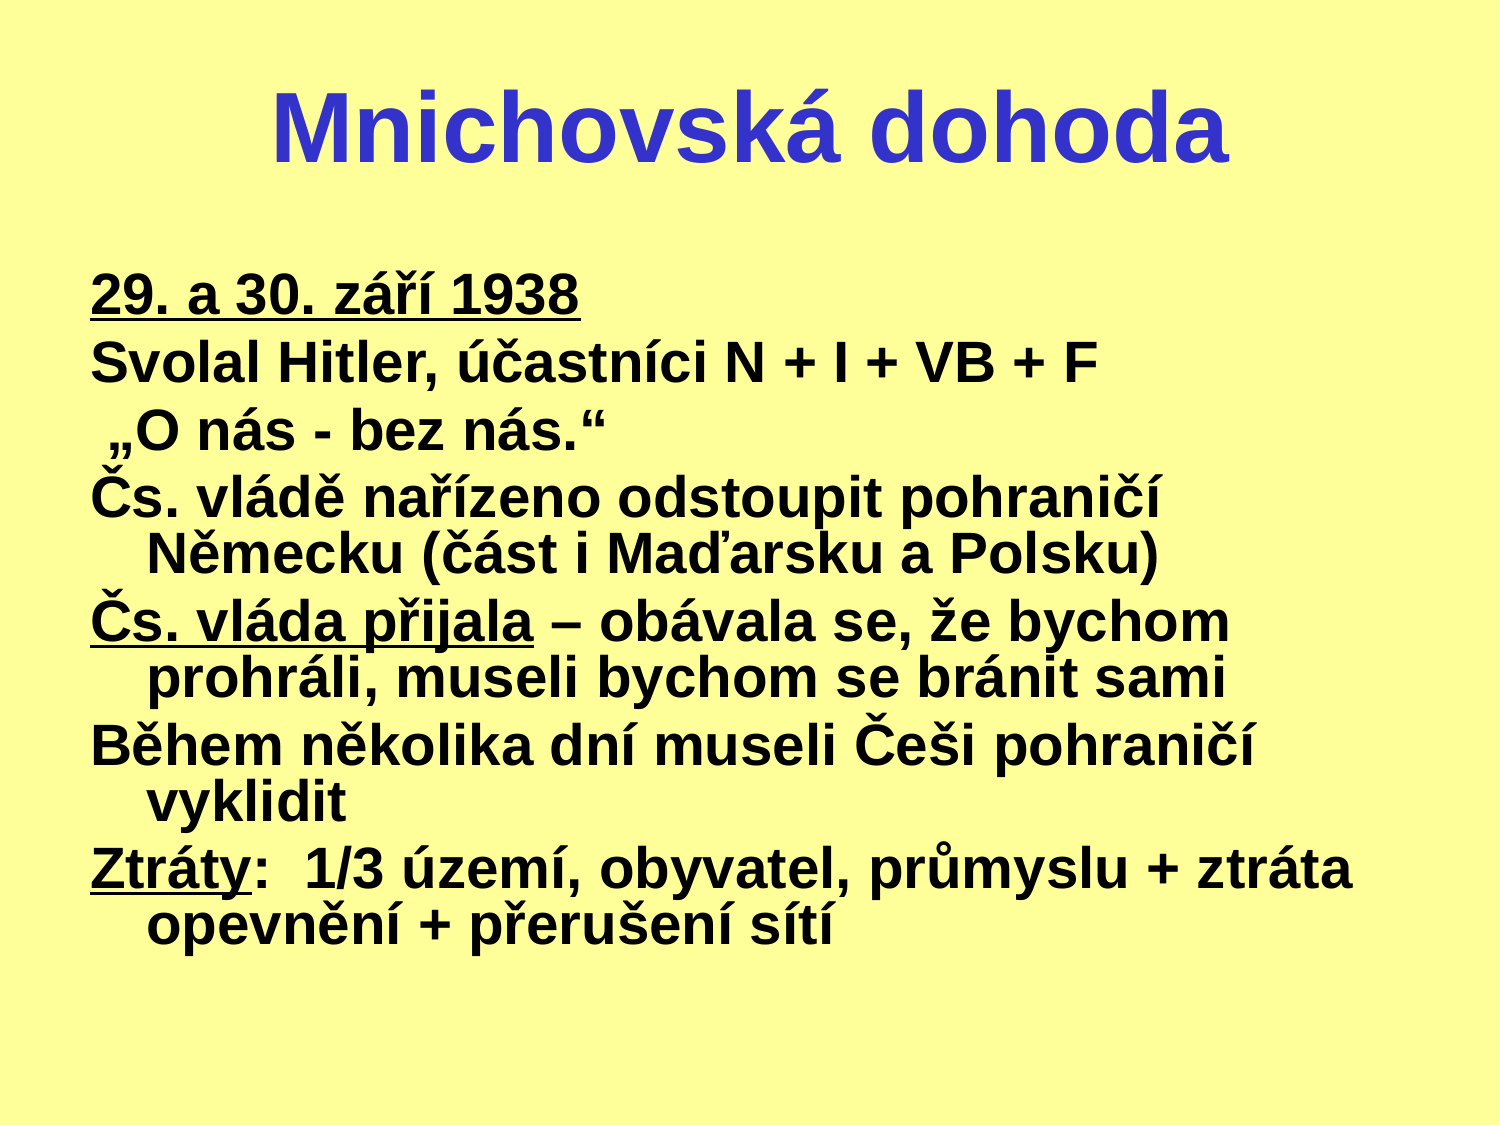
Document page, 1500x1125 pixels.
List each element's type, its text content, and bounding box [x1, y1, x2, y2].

title Mnichovská dohoda [75, 45, 1425, 200]
list 29. a 30. září 1938 Svolal Hitler, účastníci N + I + VB + F „O nás - bez nás.“ Čs. vládě nařízeno odstoupit pohraničí Německu (část i Maďarsku a Polsku) Čs. vláda přijala – obávala se, že bychom prohráli, museli bychom se bránit sami Během několika dní museli Češi pohraničí vyklidit Ztráty: 1/3 území, obyvatel, průmyslu + ztráta opevnění + přerušení sítí [75, 262, 1425, 1005]
